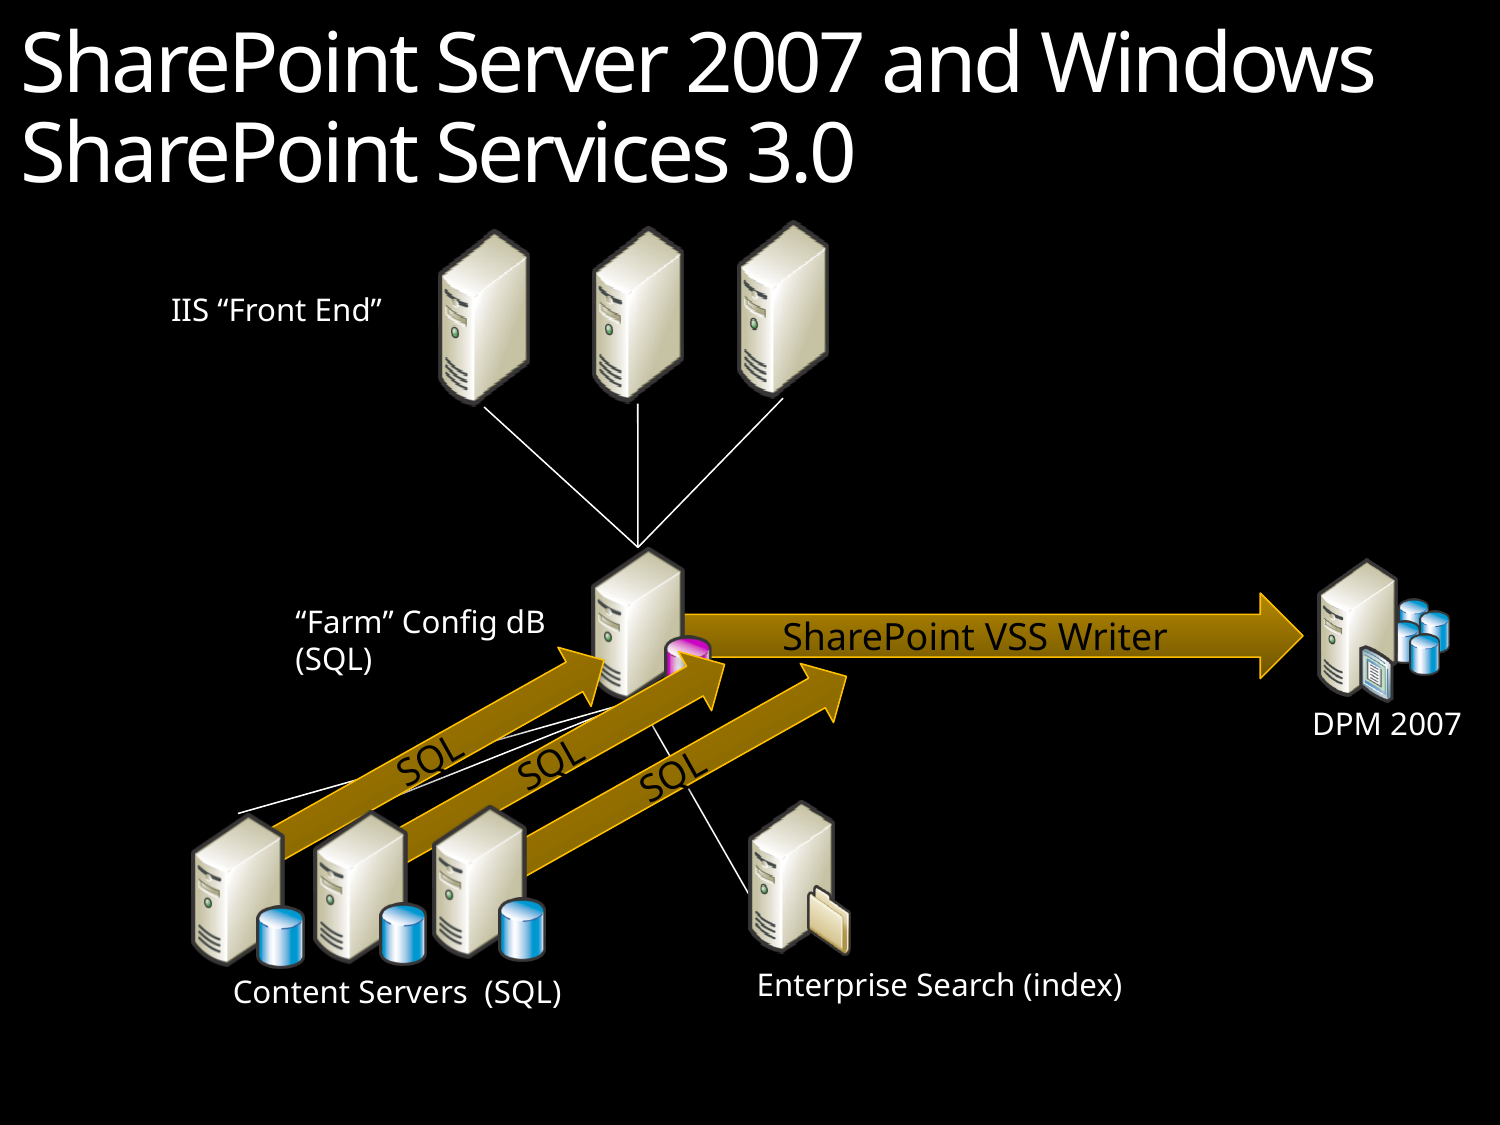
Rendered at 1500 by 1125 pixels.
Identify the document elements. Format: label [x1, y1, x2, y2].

text_box [155, 282, 398, 335]
text_box [1297, 557, 1478, 749]
picture [438, 229, 530, 408]
text_box [190, 399, 1304, 1018]
picture [592, 225, 684, 404]
picture [737, 220, 829, 399]
title [20, 20, 1500, 208]
